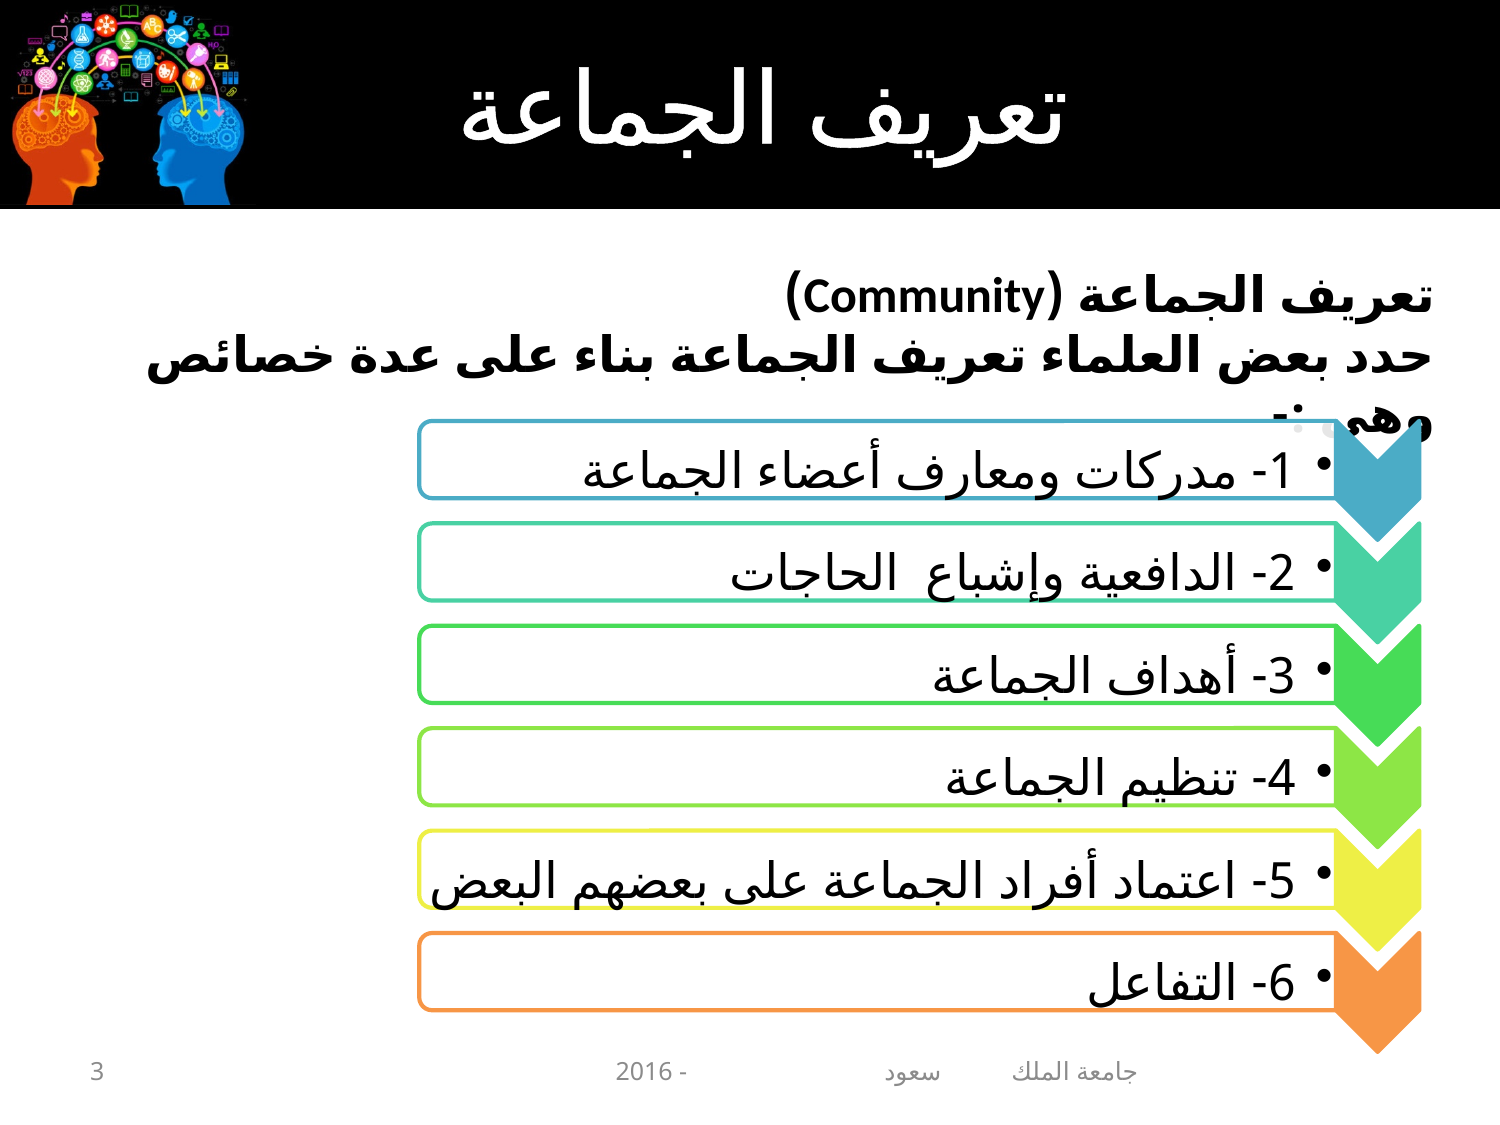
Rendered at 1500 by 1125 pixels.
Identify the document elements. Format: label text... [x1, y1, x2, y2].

picture [0, 0, 256, 205]
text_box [418, 420, 1420, 1053]
slide_number 3 [75, 1042, 425, 1103]
footer جامعة الملك سعود - 2016 [512, 1061, 988, 1103]
text_box تعريف الجماعة (Community) حدد بعض العلماء تعريف الجماعة بناء على عدة خصائص وهي :- [100, 255, 1451, 492]
text_box تعريف الجماعة [257, 0, 1500, 209]
